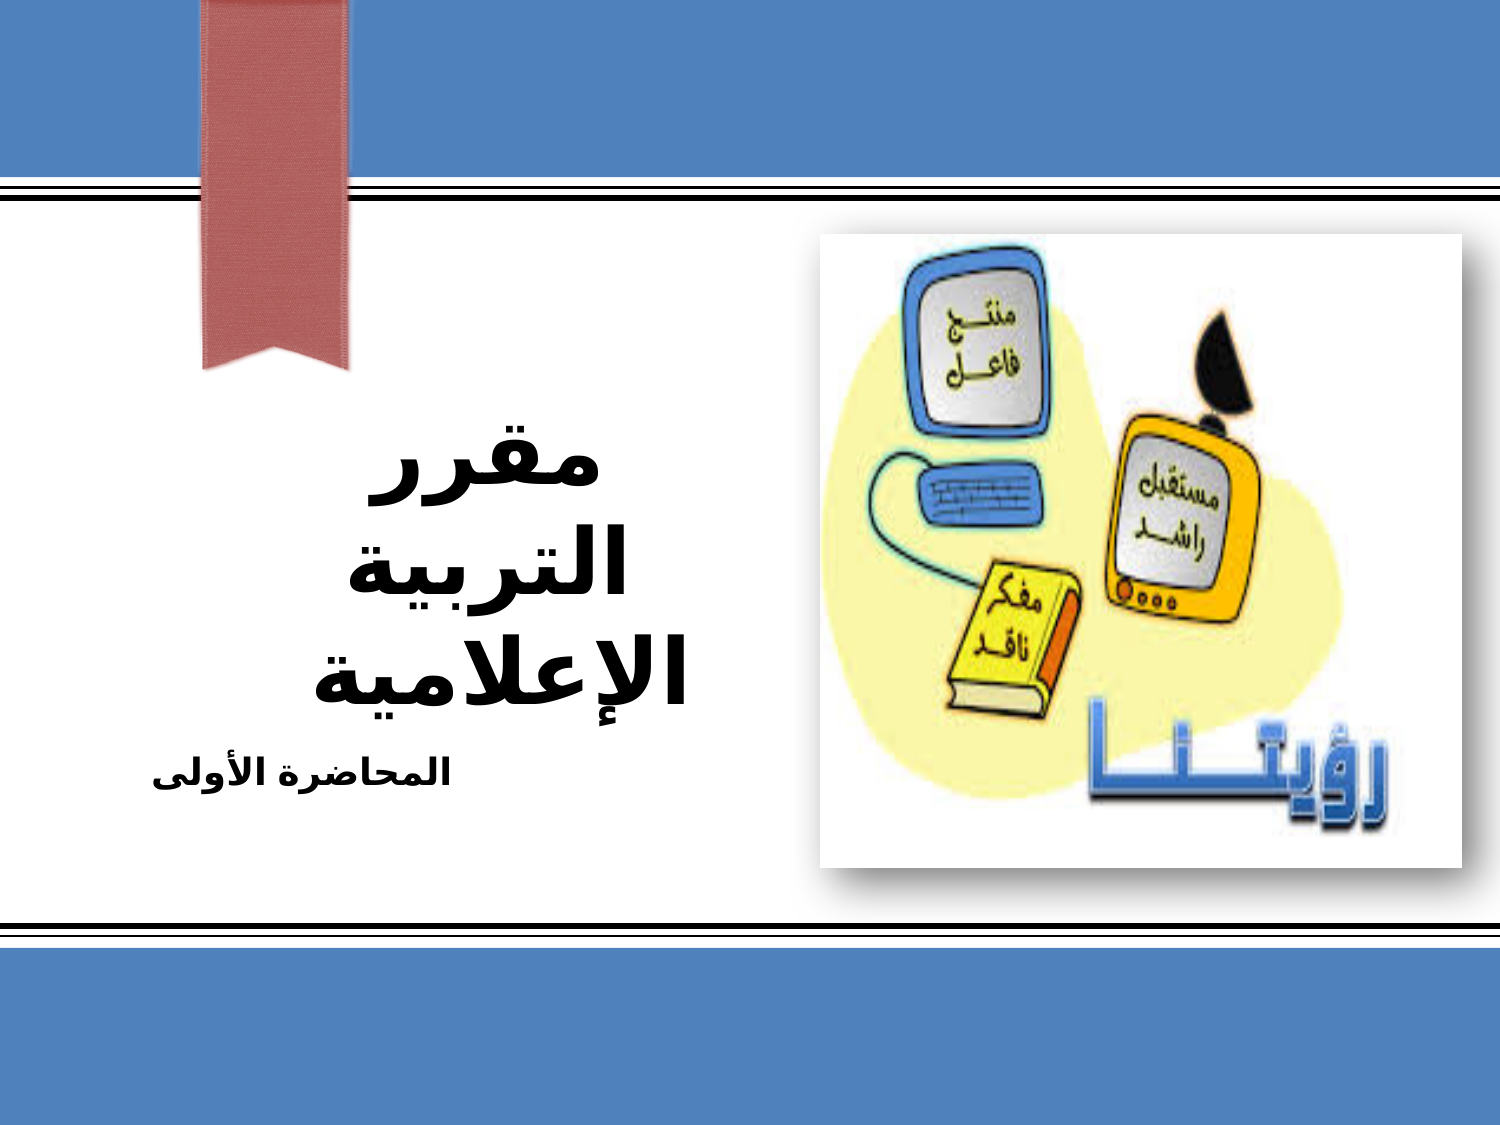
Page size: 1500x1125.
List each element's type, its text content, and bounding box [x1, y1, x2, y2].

title مقرر التربية الإعلامية [135, 376, 802, 740]
subtitle المحاضرة الأولى [135, 740, 817, 897]
picture [820, 234, 1462, 868]
